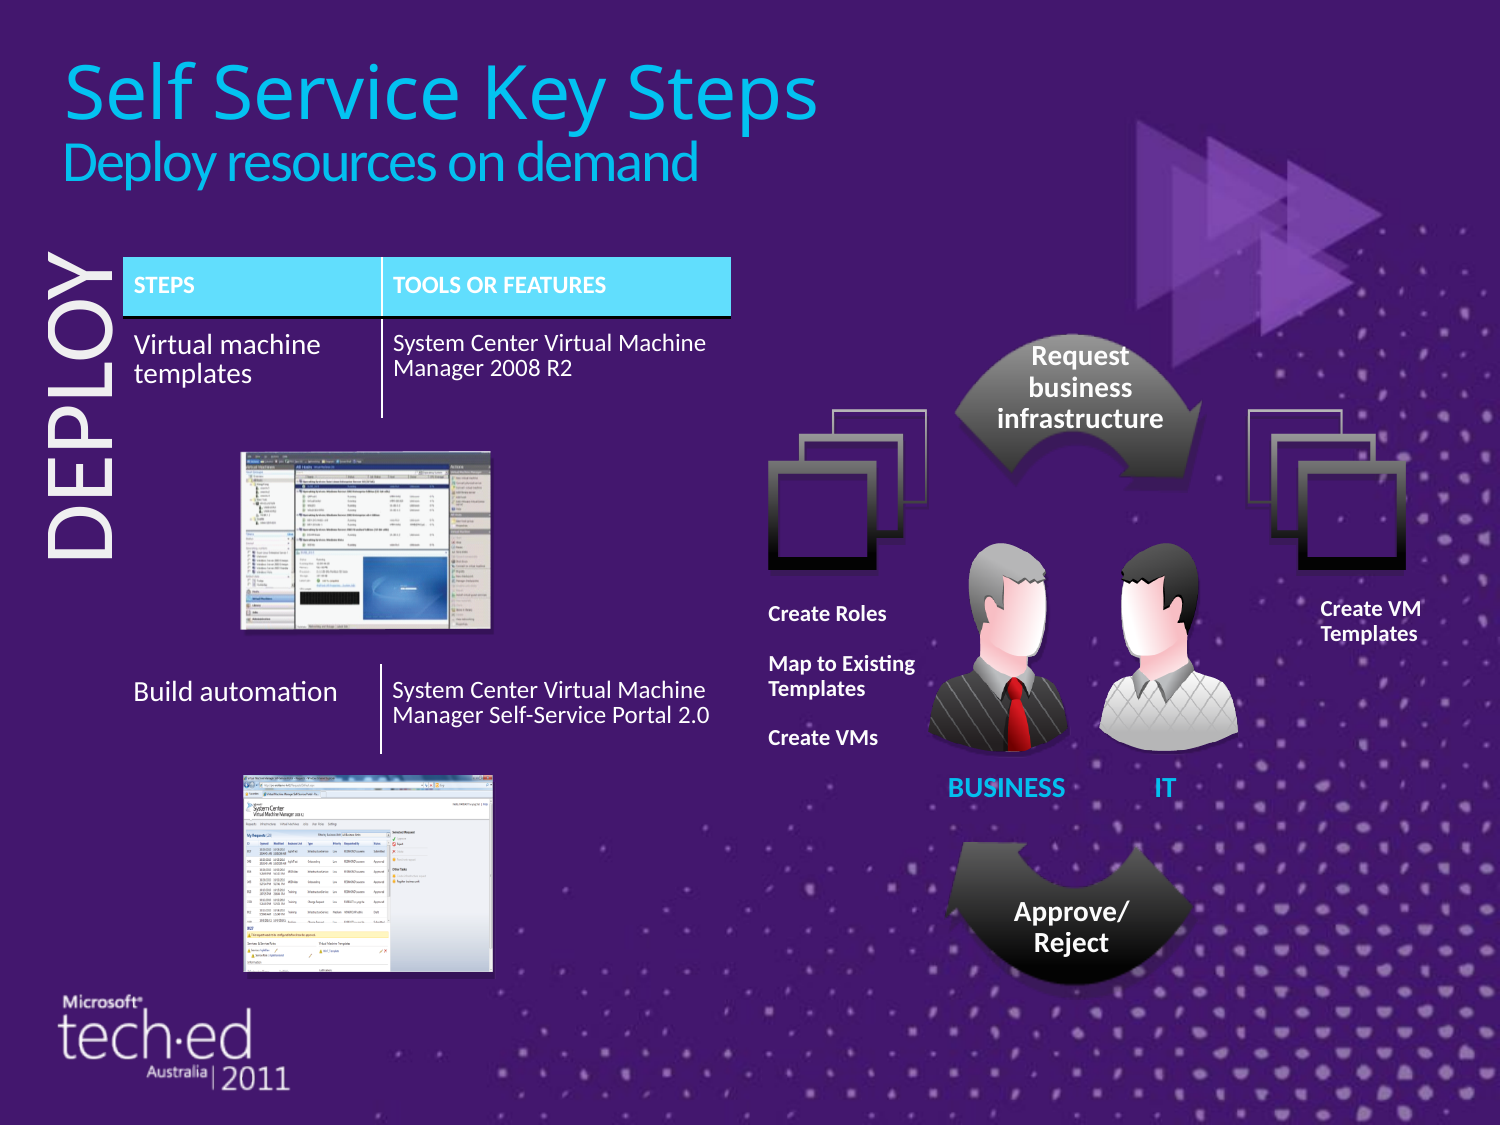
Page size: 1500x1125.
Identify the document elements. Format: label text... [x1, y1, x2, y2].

table_header STEPS [123, 257, 381, 316]
text_box Create Roles Map to Existing Templates Create VMs [768, 602, 923, 751]
table_header System Center Virtual Machine Manager Self-Service Portal 2.0 [382, 664, 730, 754]
table_cell System Center Virtual Machine Manager 2008 R2 [383, 319, 731, 418]
text_box IT [1154, 771, 1183, 804]
picture [0, 0, 1500, 1125]
title Self Service Key Steps [49, 0, 1400, 183]
text_box DEPLOY [26, 251, 135, 1112]
text_box Create VM Templates [1320, 596, 1452, 647]
table_cell Virtual machine templates [123, 319, 381, 418]
text_box Deploy resources on demand [62, 130, 1438, 194]
table_header Build automation [122, 664, 380, 754]
text_box BUSINESS [947, 771, 1068, 804]
table_header TOOLS OR FEATURES [383, 257, 731, 316]
